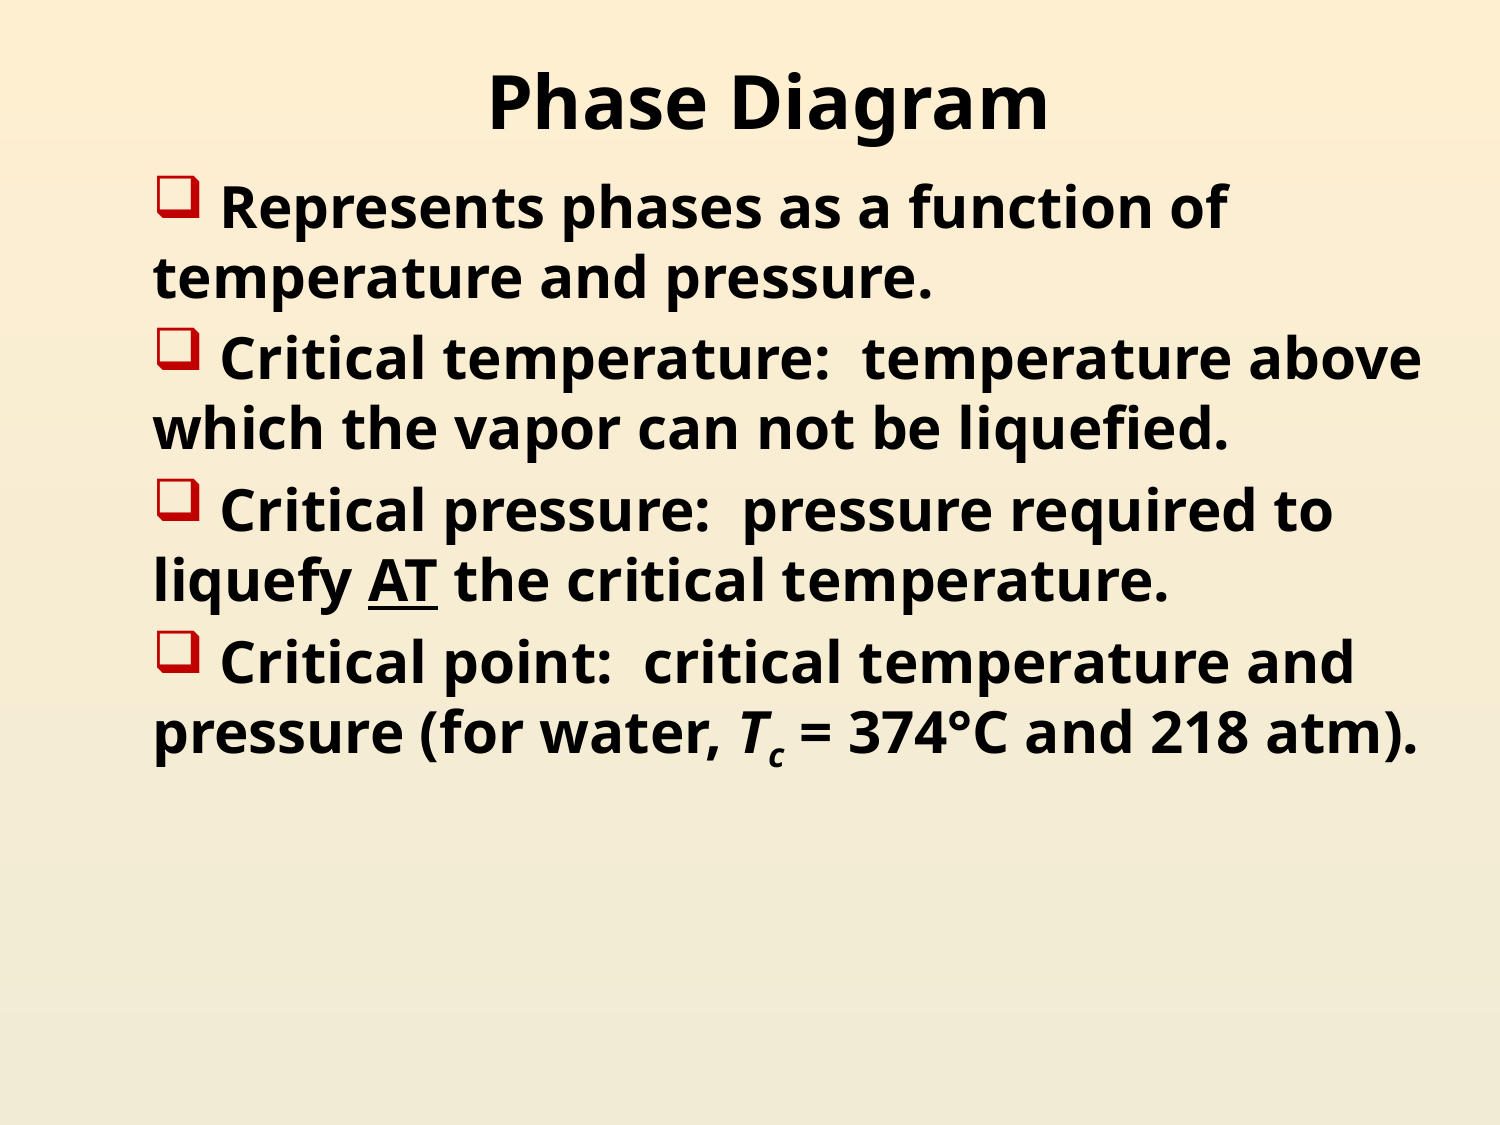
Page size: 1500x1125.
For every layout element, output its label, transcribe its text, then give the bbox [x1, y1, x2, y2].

title Phase Diagram [124, 37, 1413, 163]
list Represents phases as a function of temperature and pressure. Critical temperature: temperature above which the vapor can not be liquefied. Critical pressure: pressure required to liquefy AT the critical temperature. Critical point: critical temperature and pressure (for water, Tc = 374°C and 218 atm). [137, 162, 1451, 863]
